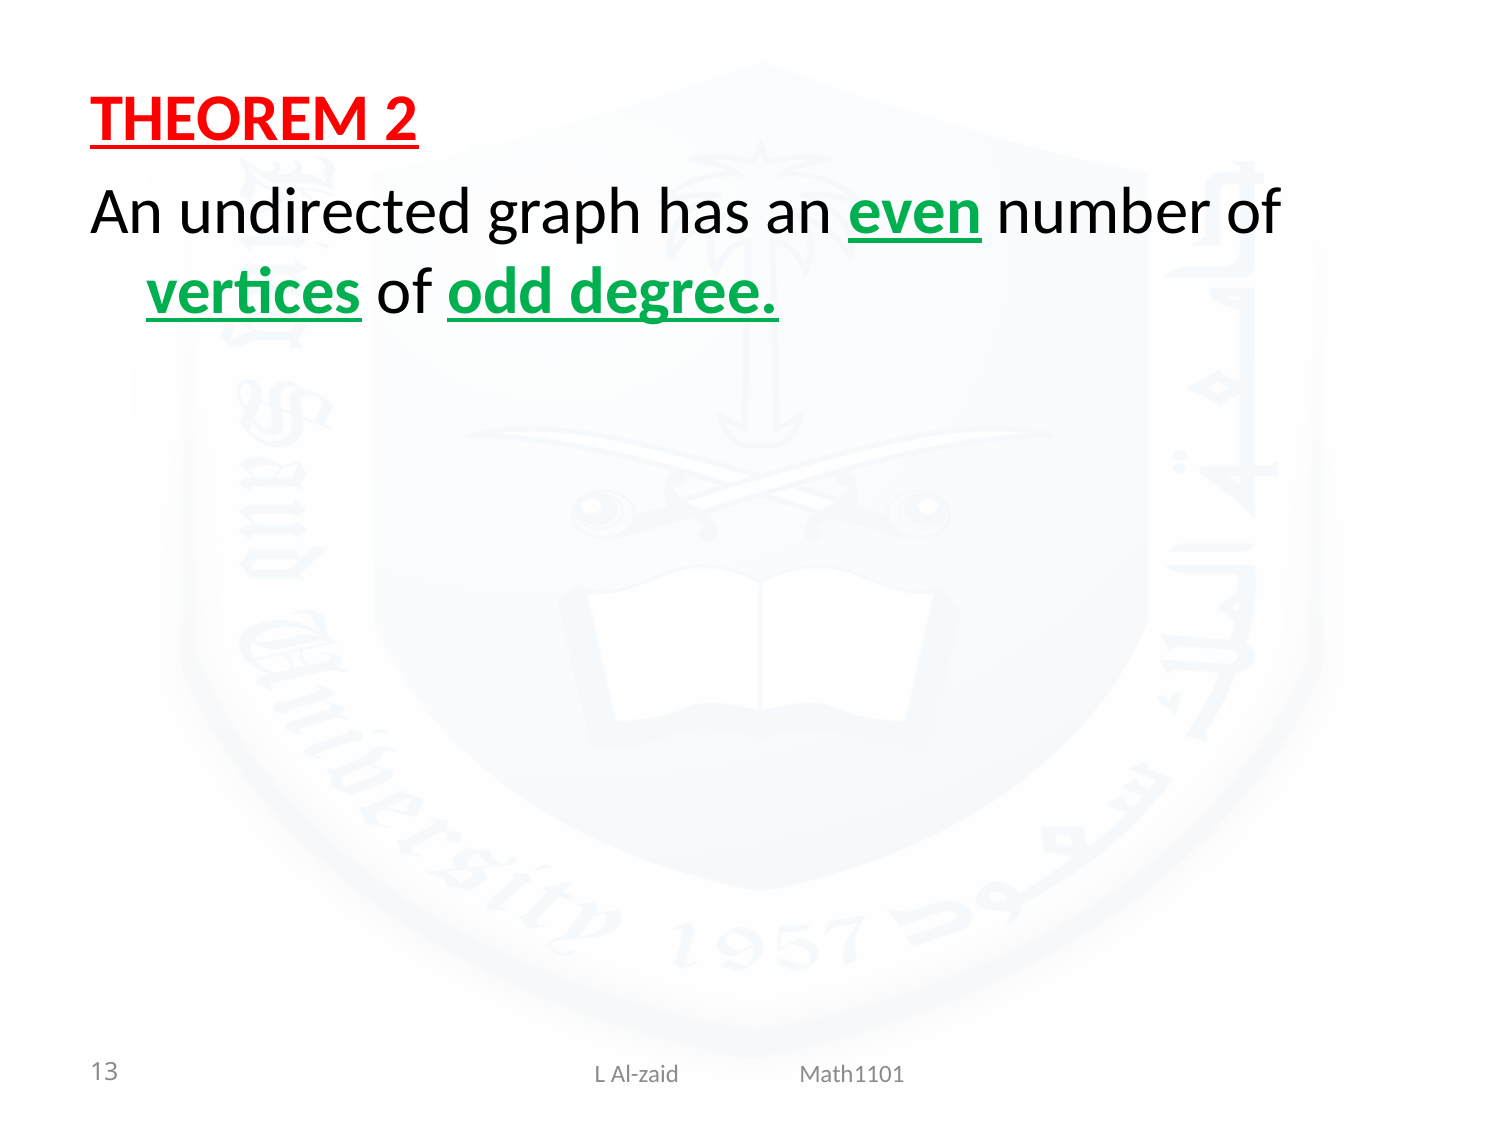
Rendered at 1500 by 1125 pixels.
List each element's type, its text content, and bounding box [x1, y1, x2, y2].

list THEOREM 2 An undirected graph has an even number of vertices of odd degree. [75, 66, 1425, 1005]
footer L Al-zaid Math1101 [512, 1042, 988, 1103]
slide_number 13 [75, 1042, 425, 1103]
